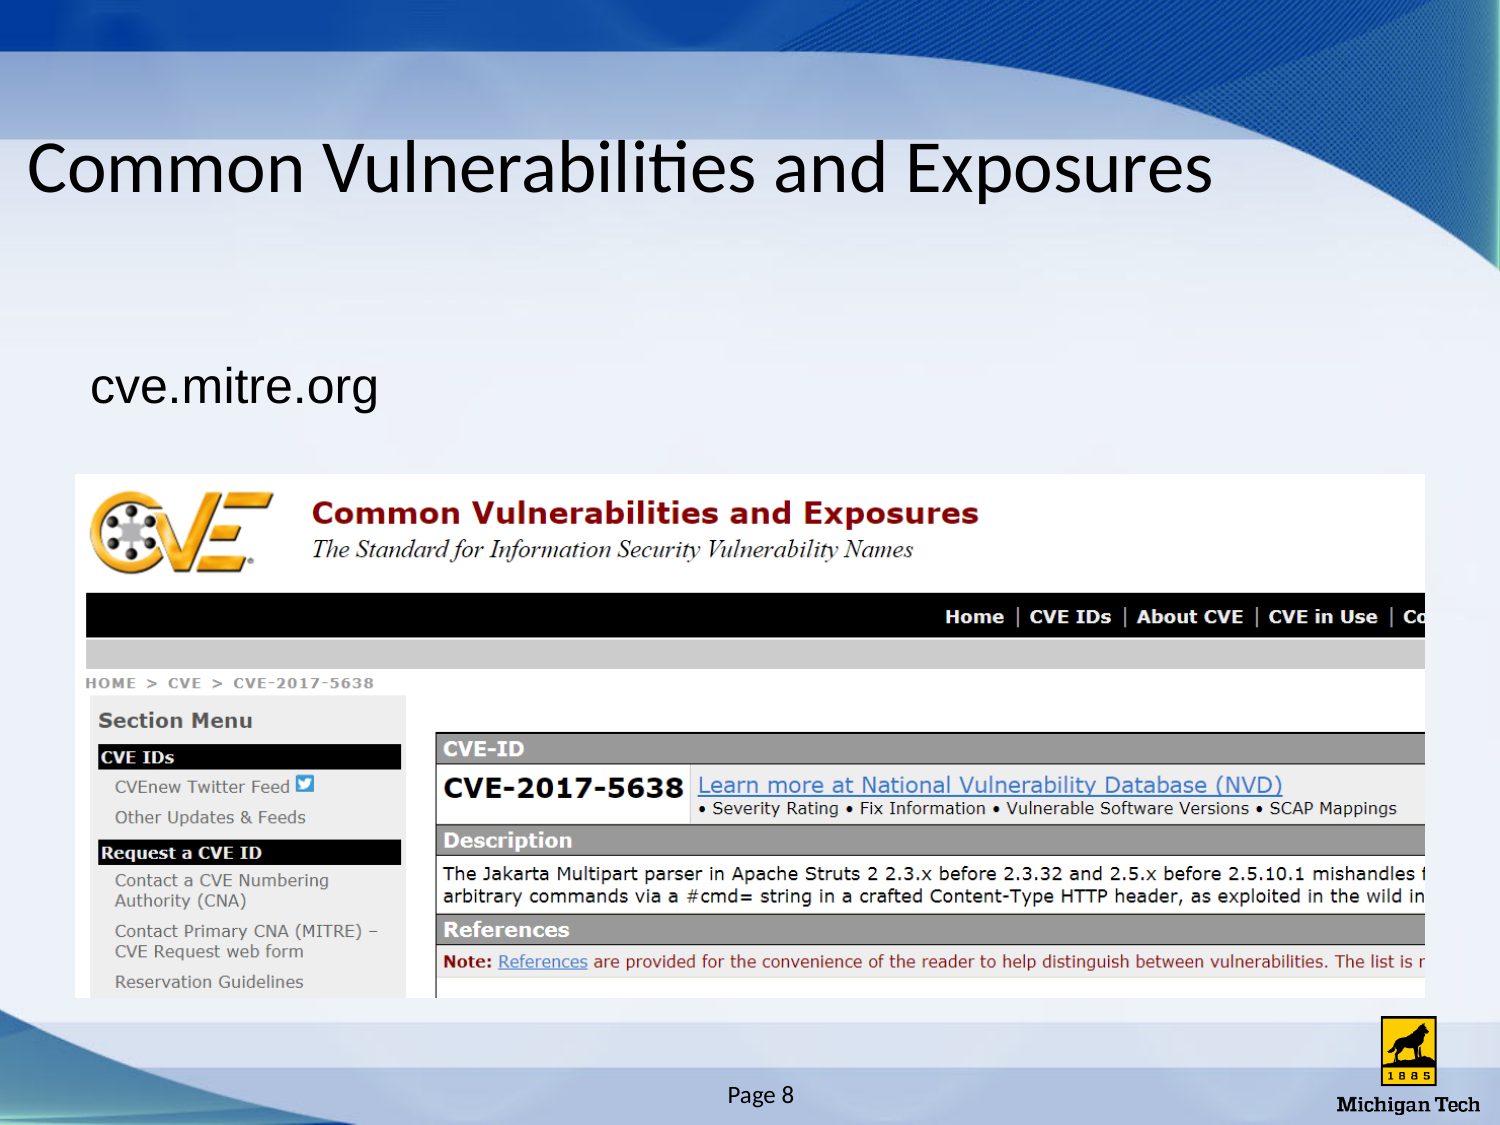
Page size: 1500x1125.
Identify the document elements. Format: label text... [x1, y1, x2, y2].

title Common Vulnerabilities and Exposures [12, 75, 1263, 263]
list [74, 474, 1426, 998]
picture [0, 0, 1500, 1125]
text_box [74, 262, 1425, 474]
text_box cve.mitre.org [74, 345, 398, 422]
